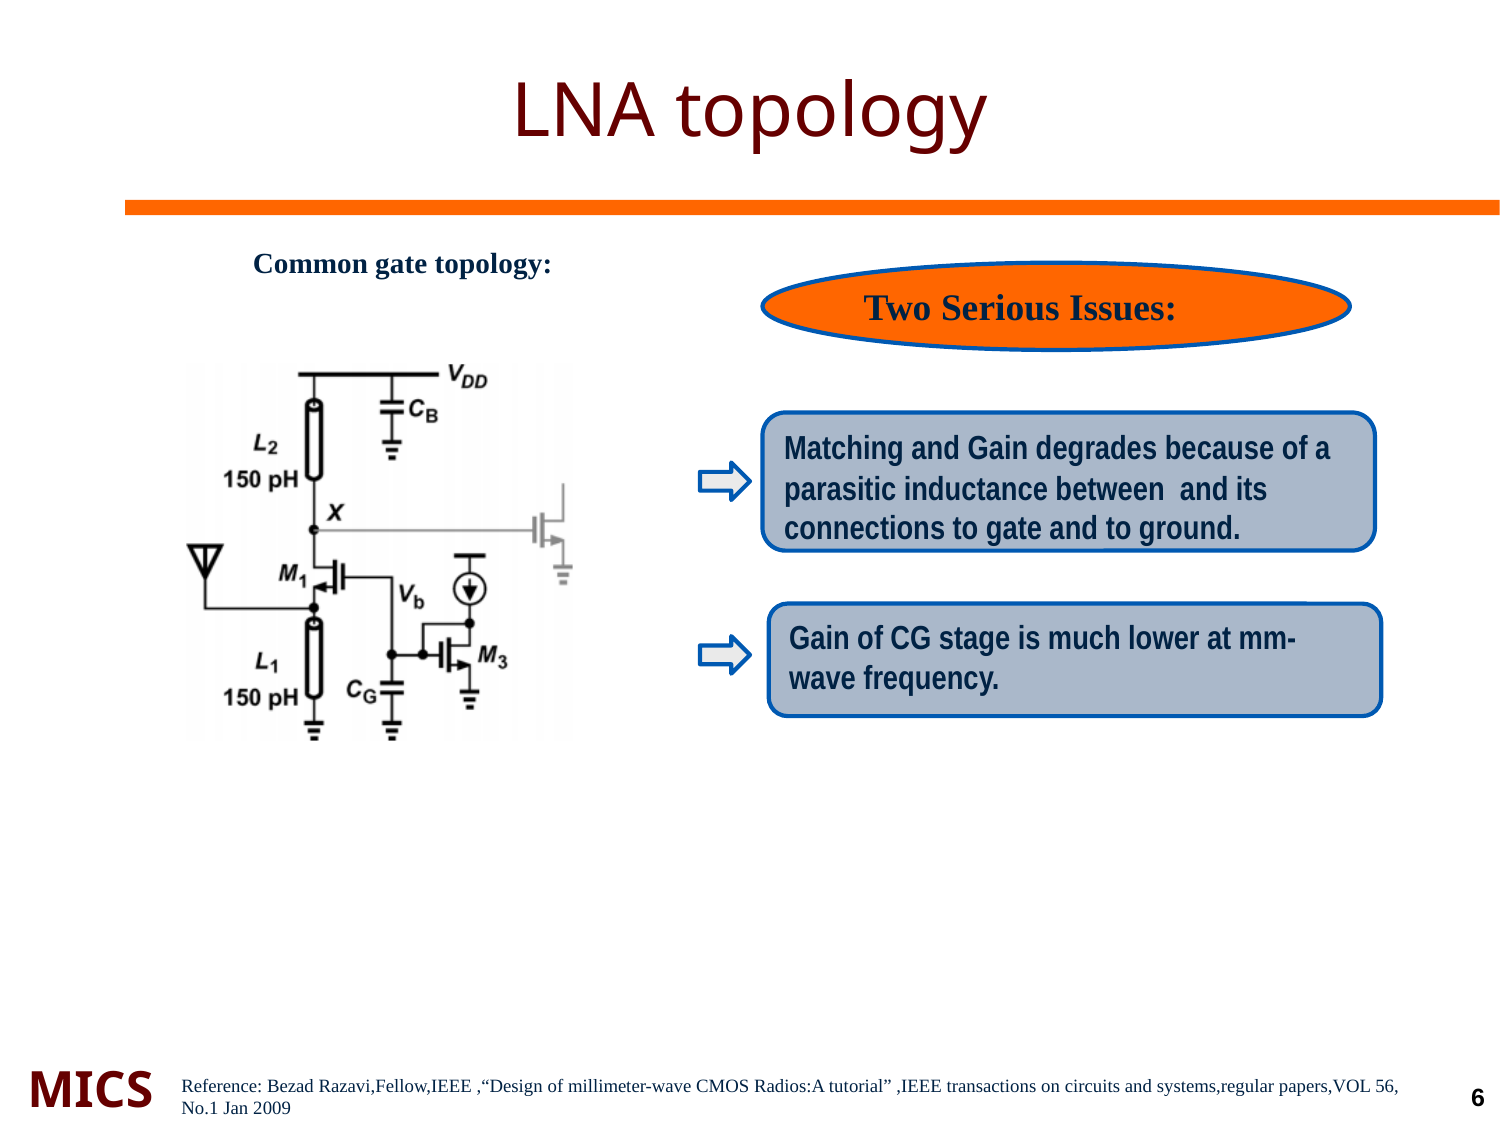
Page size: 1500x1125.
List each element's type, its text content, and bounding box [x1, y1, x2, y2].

picture [166, 349, 584, 752]
text_box Gain of CG stage is much lower at mm-wave frequency. [768, 603, 1382, 717]
text_box [699, 636, 751, 674]
title LNA topology [112, 12, 1388, 201]
text_box Two Serious Issues: [762, 262, 1350, 350]
text_box [699, 462, 751, 501]
text_box Common gate topology: [238, 237, 568, 288]
text_box Reference: Bezad Razavi,Fellow,IEEE ,“Design of millimeter-wave CMOS Radios:A tutorial” ,IEEE transactions on circuits and systems,regular papers,VOL 56, No.1 Jan 2009 [166, 1066, 1414, 1125]
slide_number 6 [1425, 1067, 1500, 1125]
